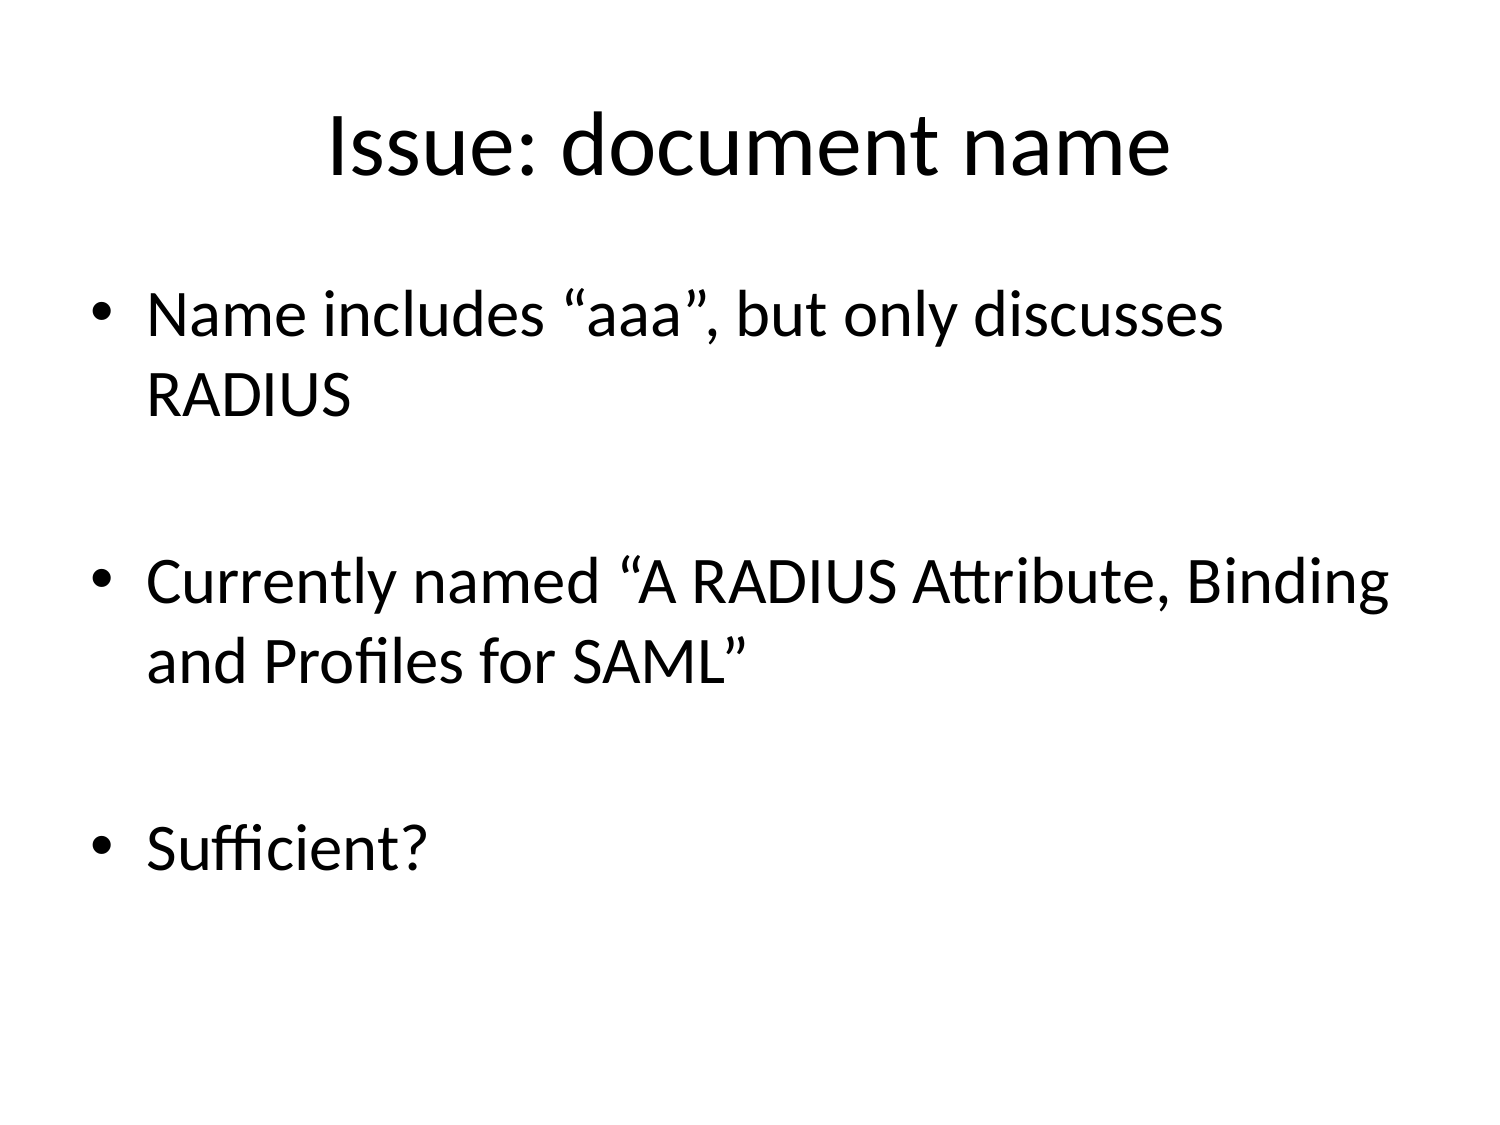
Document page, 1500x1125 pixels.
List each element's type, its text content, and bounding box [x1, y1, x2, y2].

list Name includes “aaa”, but only discusses RADIUS Currently named “A RADIUS Attribute, Binding and Profiles for SAML” Sufficient? [75, 262, 1425, 1005]
title Issue: document name [75, 45, 1425, 233]
